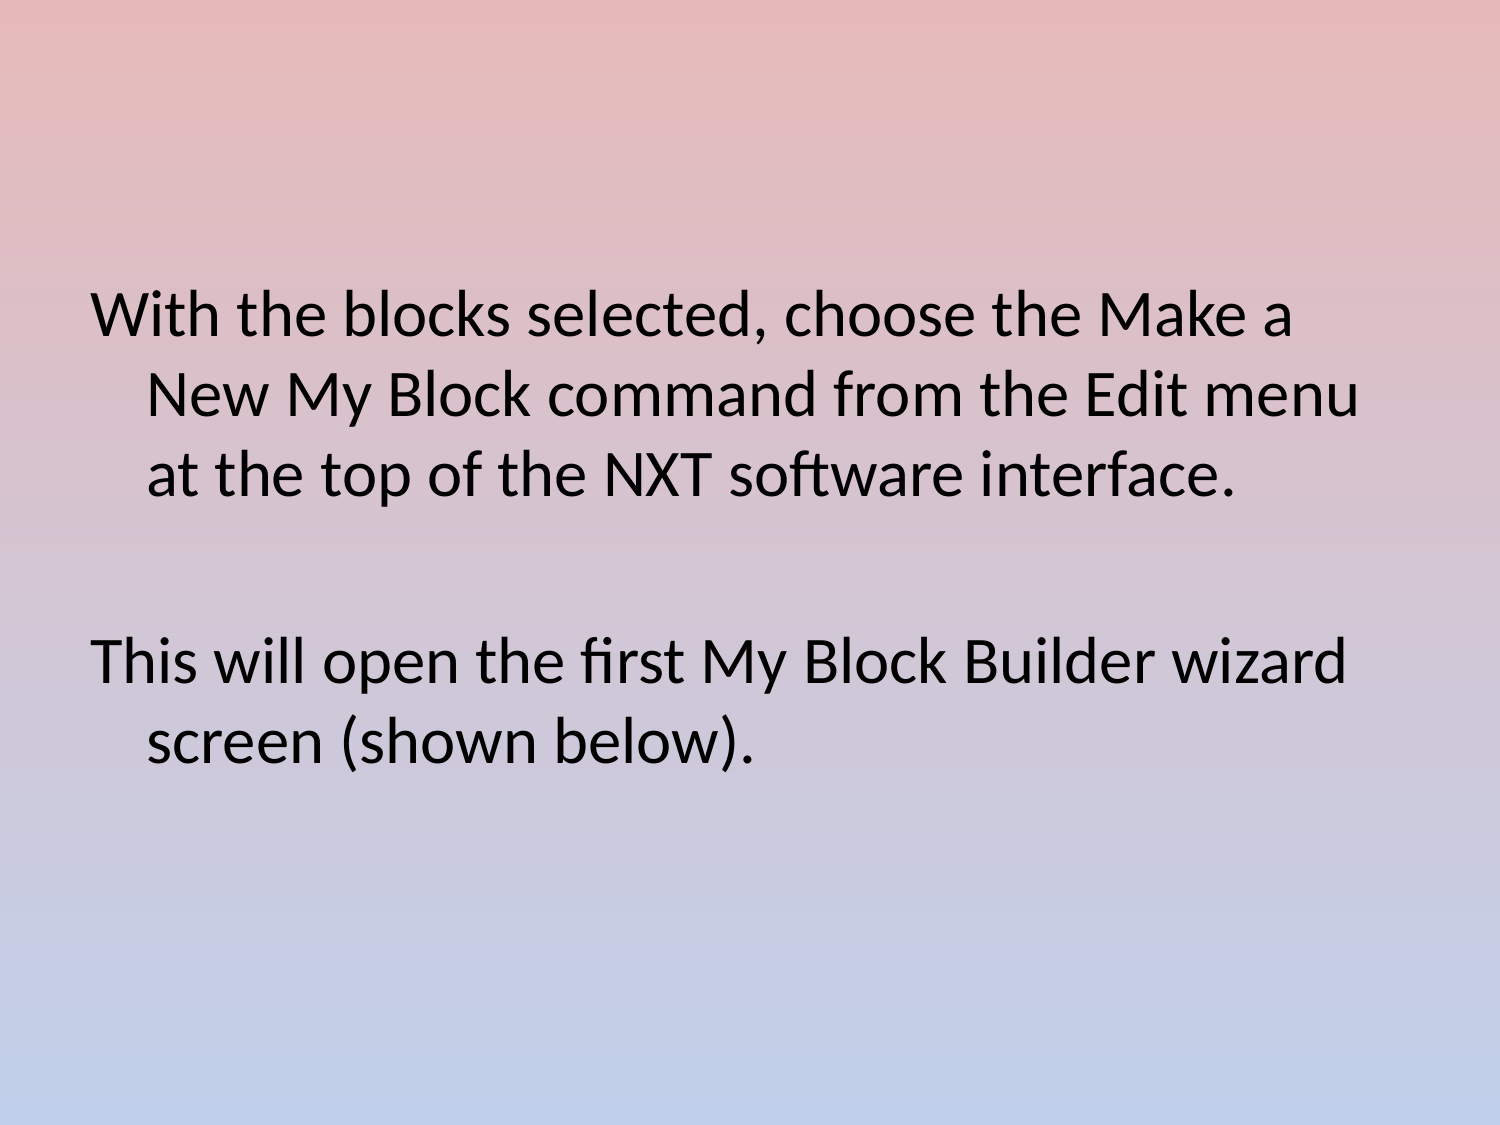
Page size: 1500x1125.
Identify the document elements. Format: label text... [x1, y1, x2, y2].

list With the blocks selected, choose the Make a New My Block command from the Edit menu at the top of the NXT software interface. This will open the first My Block Builder wizard screen (shown below). [75, 262, 1425, 1005]
